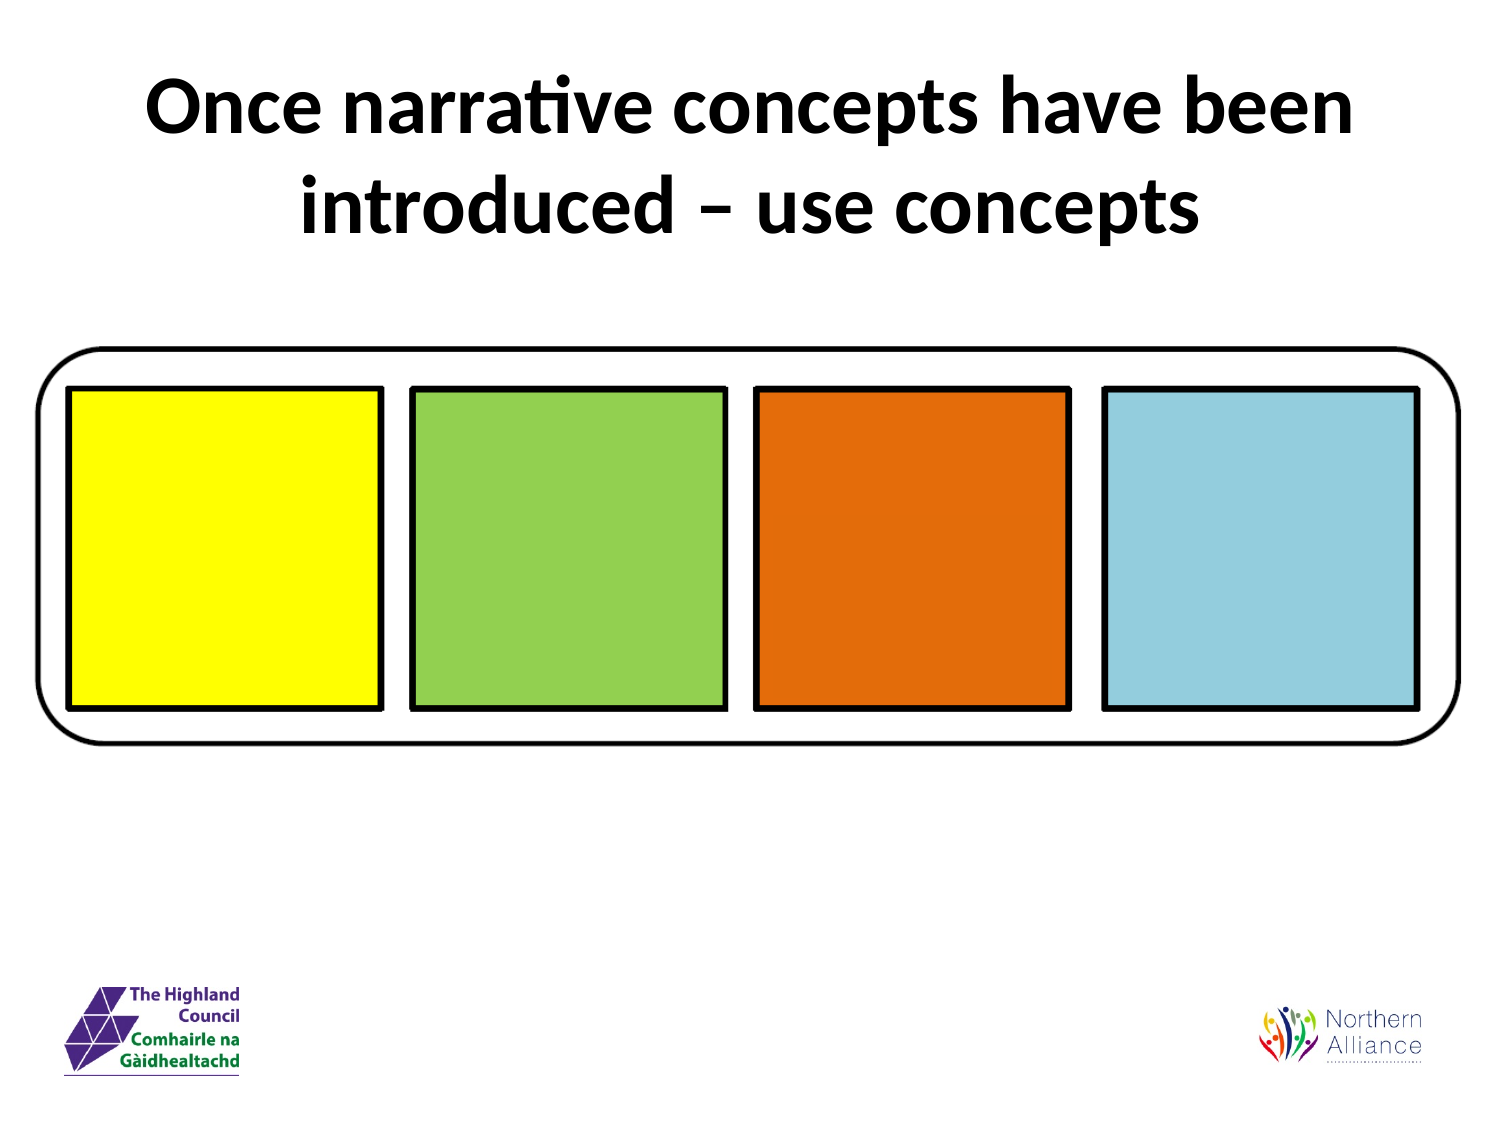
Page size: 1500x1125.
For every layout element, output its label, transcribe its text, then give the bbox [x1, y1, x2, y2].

picture [1245, 987, 1436, 1076]
picture [18, 326, 1478, 774]
text_box Once narrative concepts have been introduced – use concepts [54, 42, 1447, 258]
picture [64, 987, 240, 1076]
